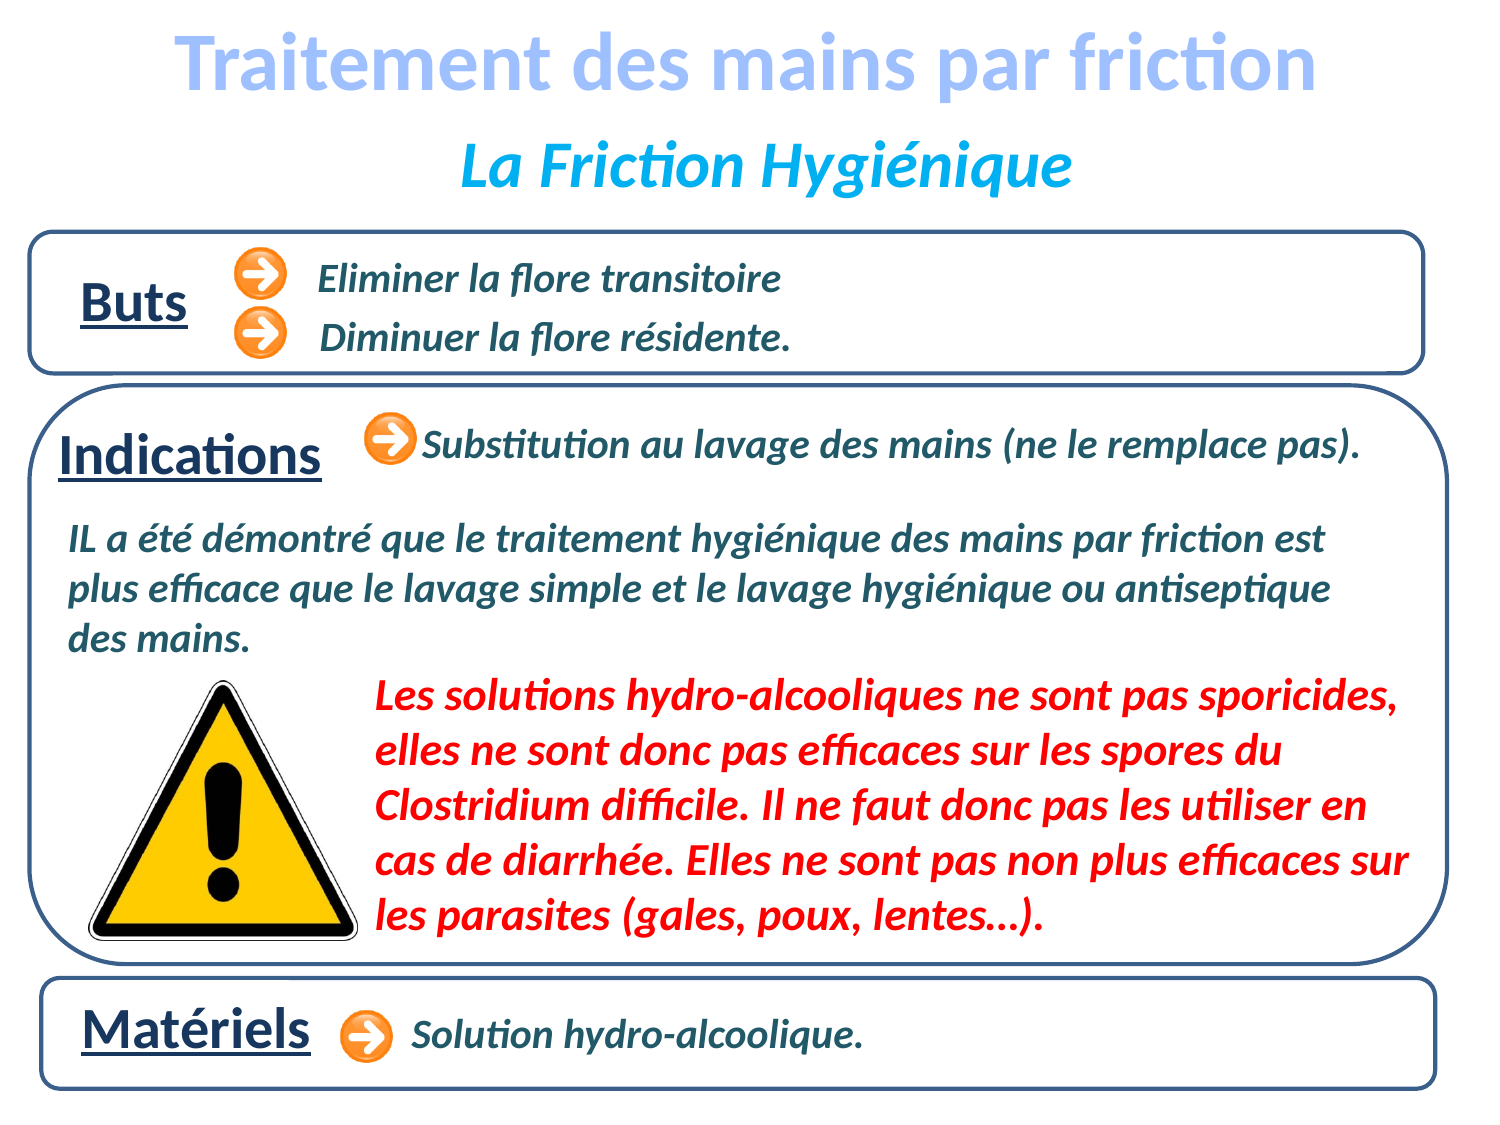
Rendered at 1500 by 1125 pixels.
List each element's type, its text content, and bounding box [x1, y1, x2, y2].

picture [336, 1005, 396, 1066]
text_box Indications [43, 408, 59, 426]
text_box [27, 229, 1426, 376]
picture [359, 408, 420, 469]
text_box La Friction Hygiénique [431, 113, 1105, 209]
picture [229, 243, 290, 362]
text_box Traitement des mains par friction [23, 0, 1471, 115]
text_box Solution hydro-alcoolique. [396, 999, 881, 1065]
text_box Diminuer la flore résidente. [304, 302, 808, 368]
picture [88, 680, 358, 941]
text_box Substitution au lavage des mains (ne le remplace pas). [420, 408, 1424, 474]
text_box Eliminer la flore transitoire [302, 243, 797, 309]
text_box Buts [65, 255, 203, 341]
text_box [27, 383, 1450, 967]
text_box Les solutions hydro-alcooliques ne sont pas sporicides, elles ne sont donc pas efficaces sur les spores du Clostridium difficile. Il ne faut donc pas les utiliser en cas de diarrhée. Elles ne sont pas non plus efficaces sur les parasites (gales, poux, lentes…). [360, 656, 1435, 947]
text_box [39, 975, 1438, 1091]
text_box IL a été démontré que le traitement hygiénique des mains par friction est plus efficace que le lavage simple et le lavage hygiénique ou antiseptique des mains. [53, 503, 1412, 669]
